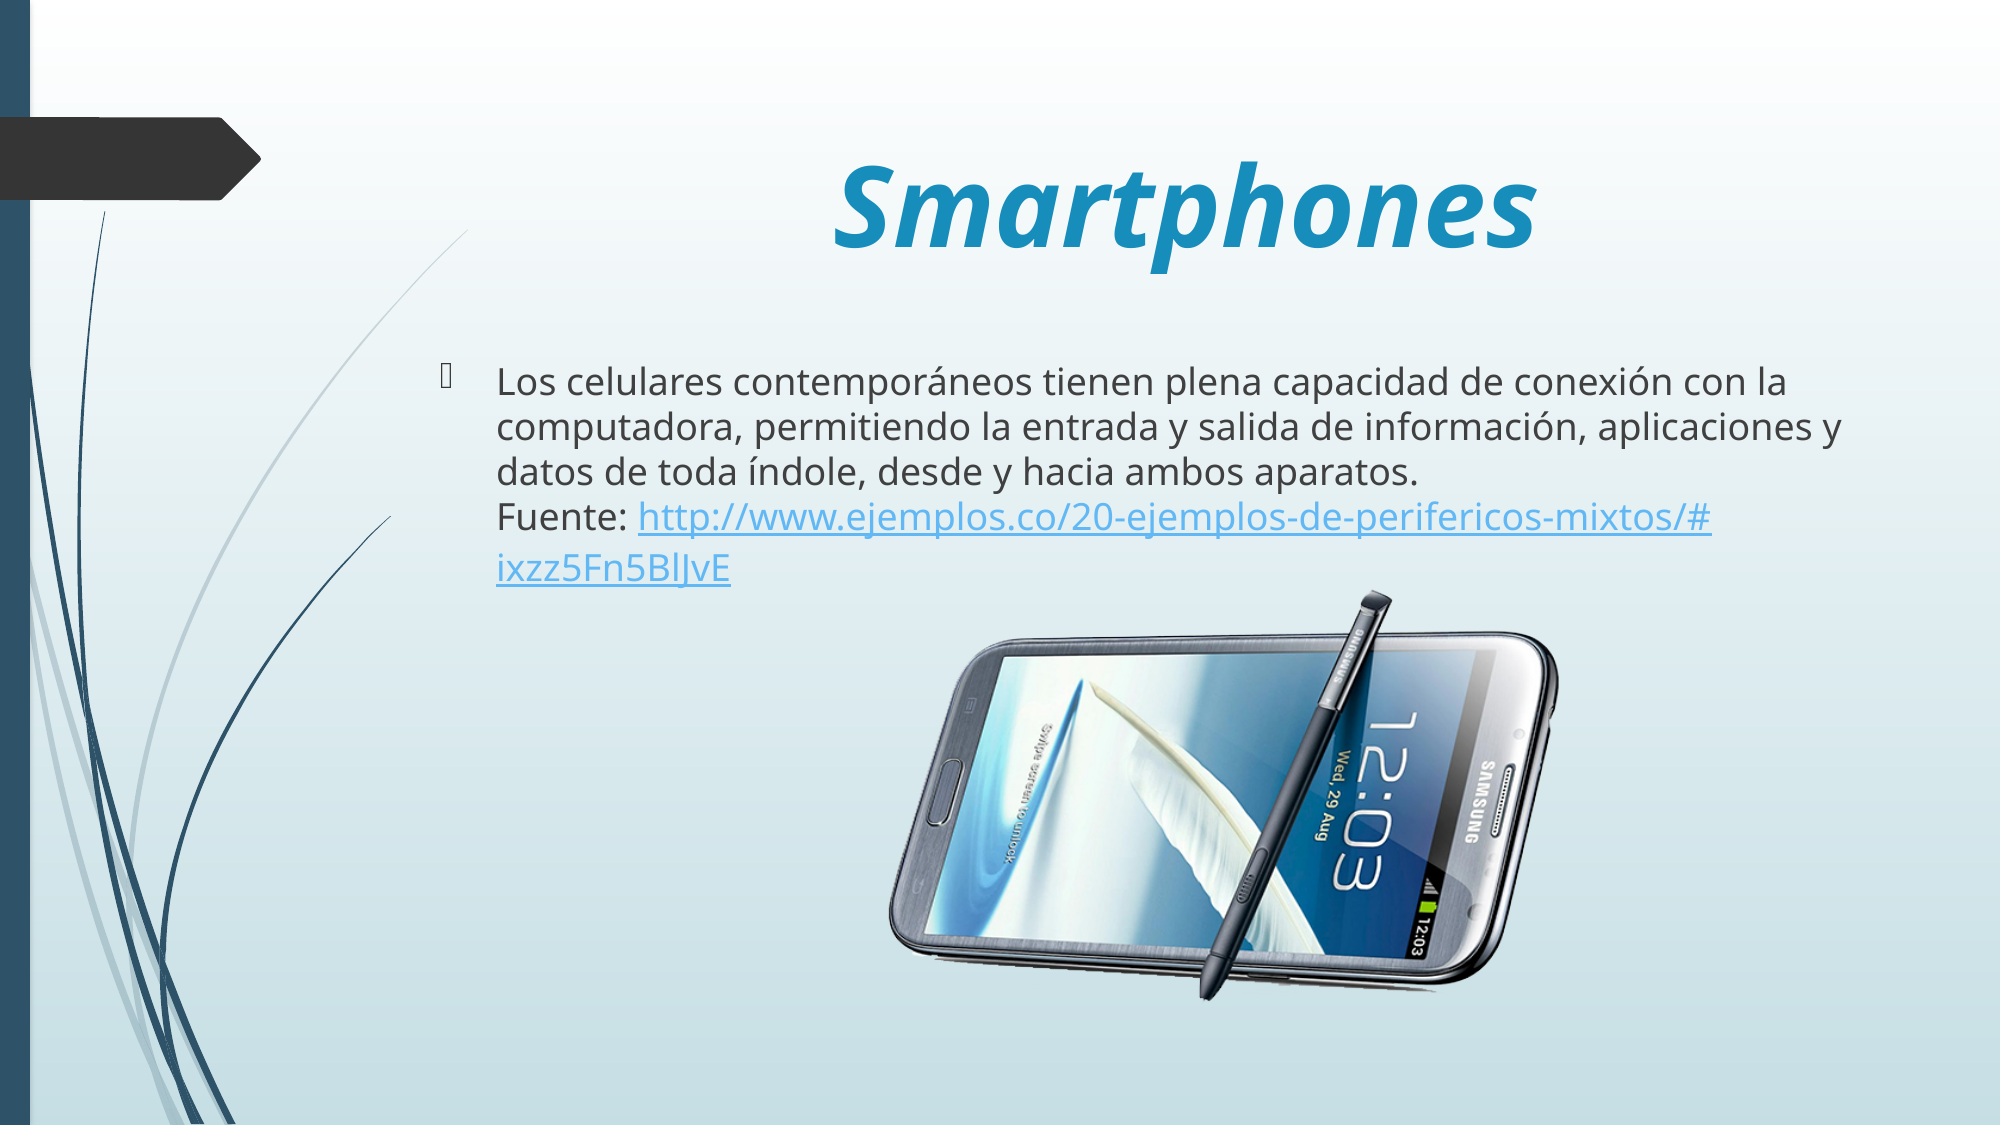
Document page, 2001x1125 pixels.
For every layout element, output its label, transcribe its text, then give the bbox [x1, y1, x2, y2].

title Smartphones [425, 102, 1888, 313]
picture [872, 584, 1596, 1008]
list Los celulares contemporáneos tienen plena capacidad de conexión con la computadora, permitiendo la entrada y salida de información, aplicaciones y datos de toda índole, desde y hacia ambos aparatos. Fuente: http://www.ejemplos.co/20-ejemplos-de-perifericos-mixtos/#ixzz5Fn5BlJvE [424, 350, 1888, 970]
